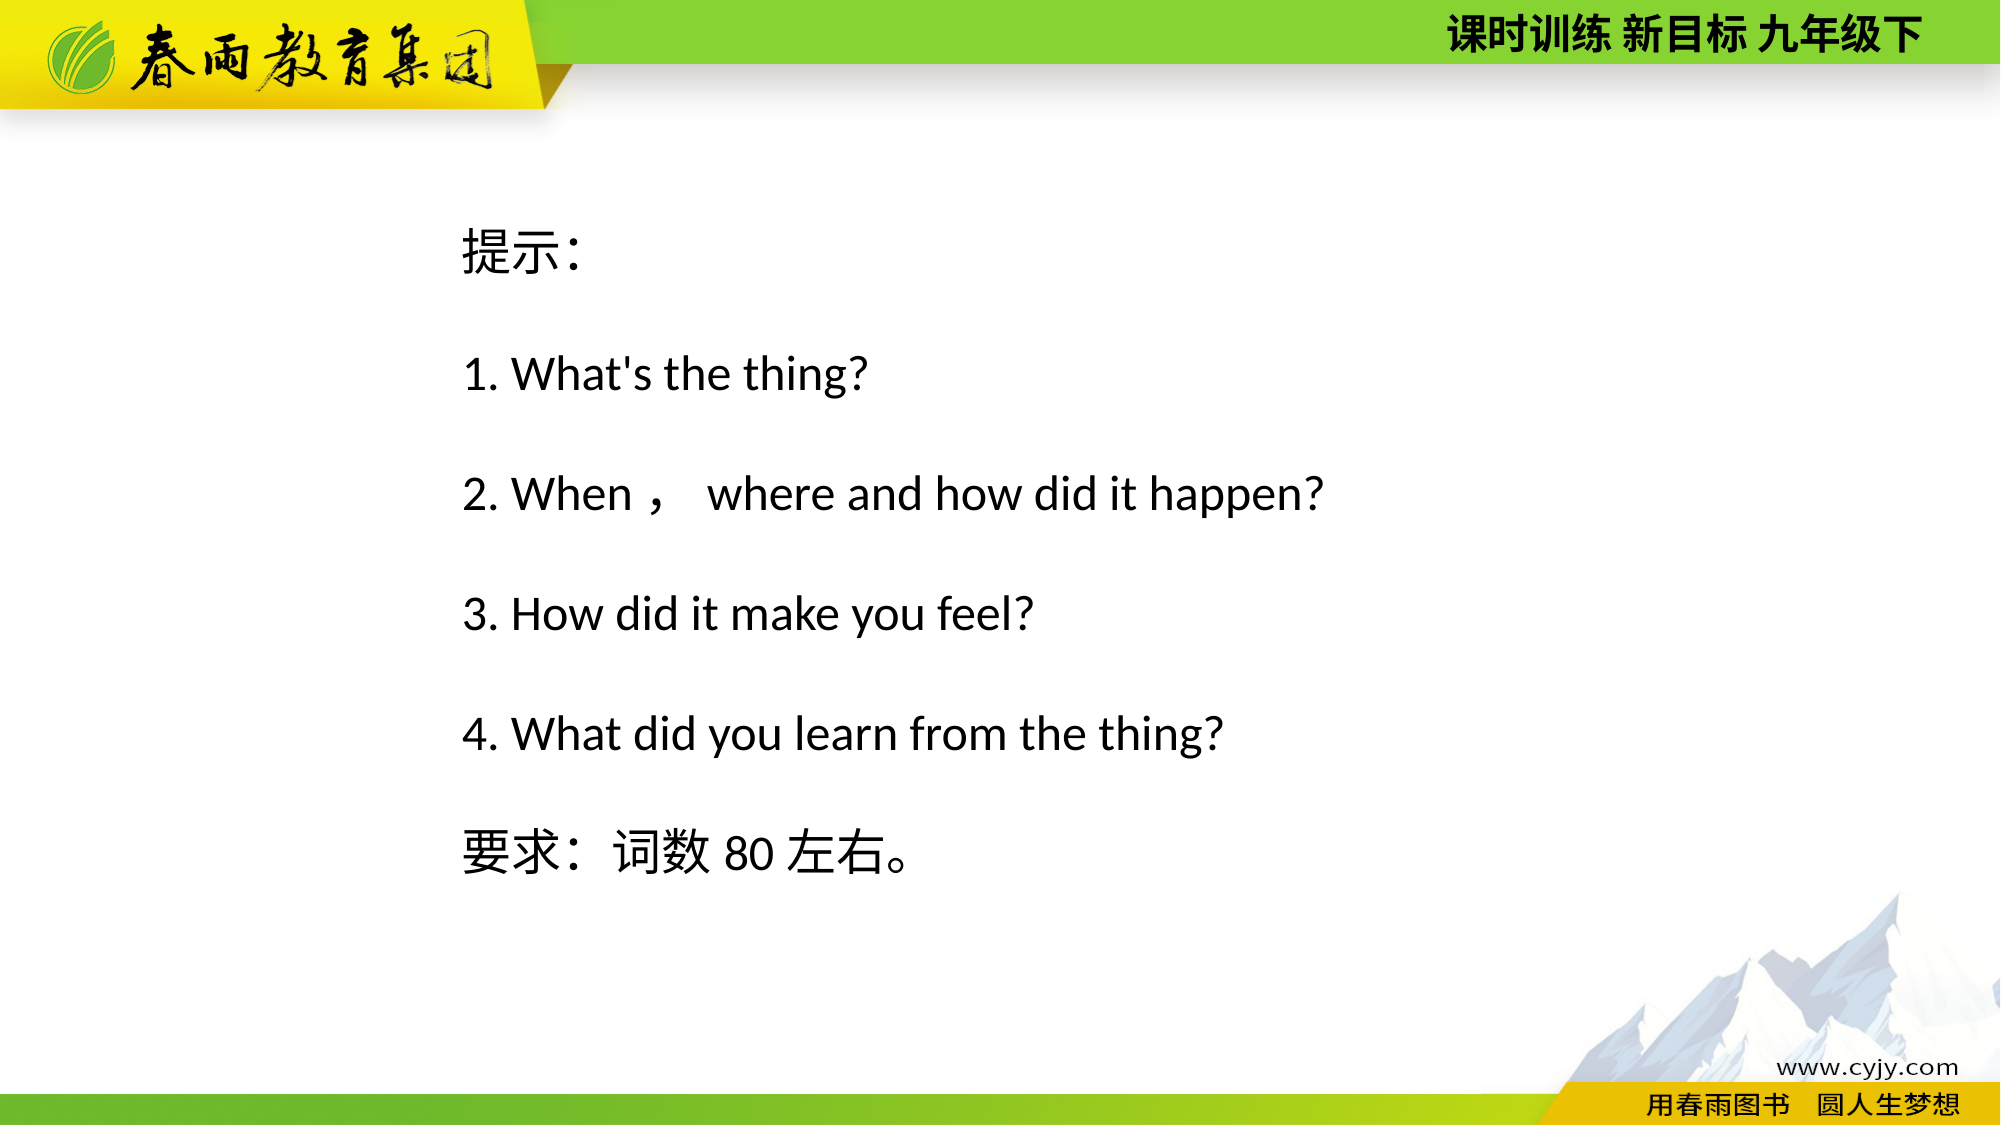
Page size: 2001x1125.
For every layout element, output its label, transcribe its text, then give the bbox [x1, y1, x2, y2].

text_box 提示： 1. What's the thing? 2. When，where and how did it happen? 3. How did it make you feel? 4. What did you learn from the thing? 要求：词数80左右。 [447, 153, 1753, 888]
picture [0, 0, 2001, 1125]
